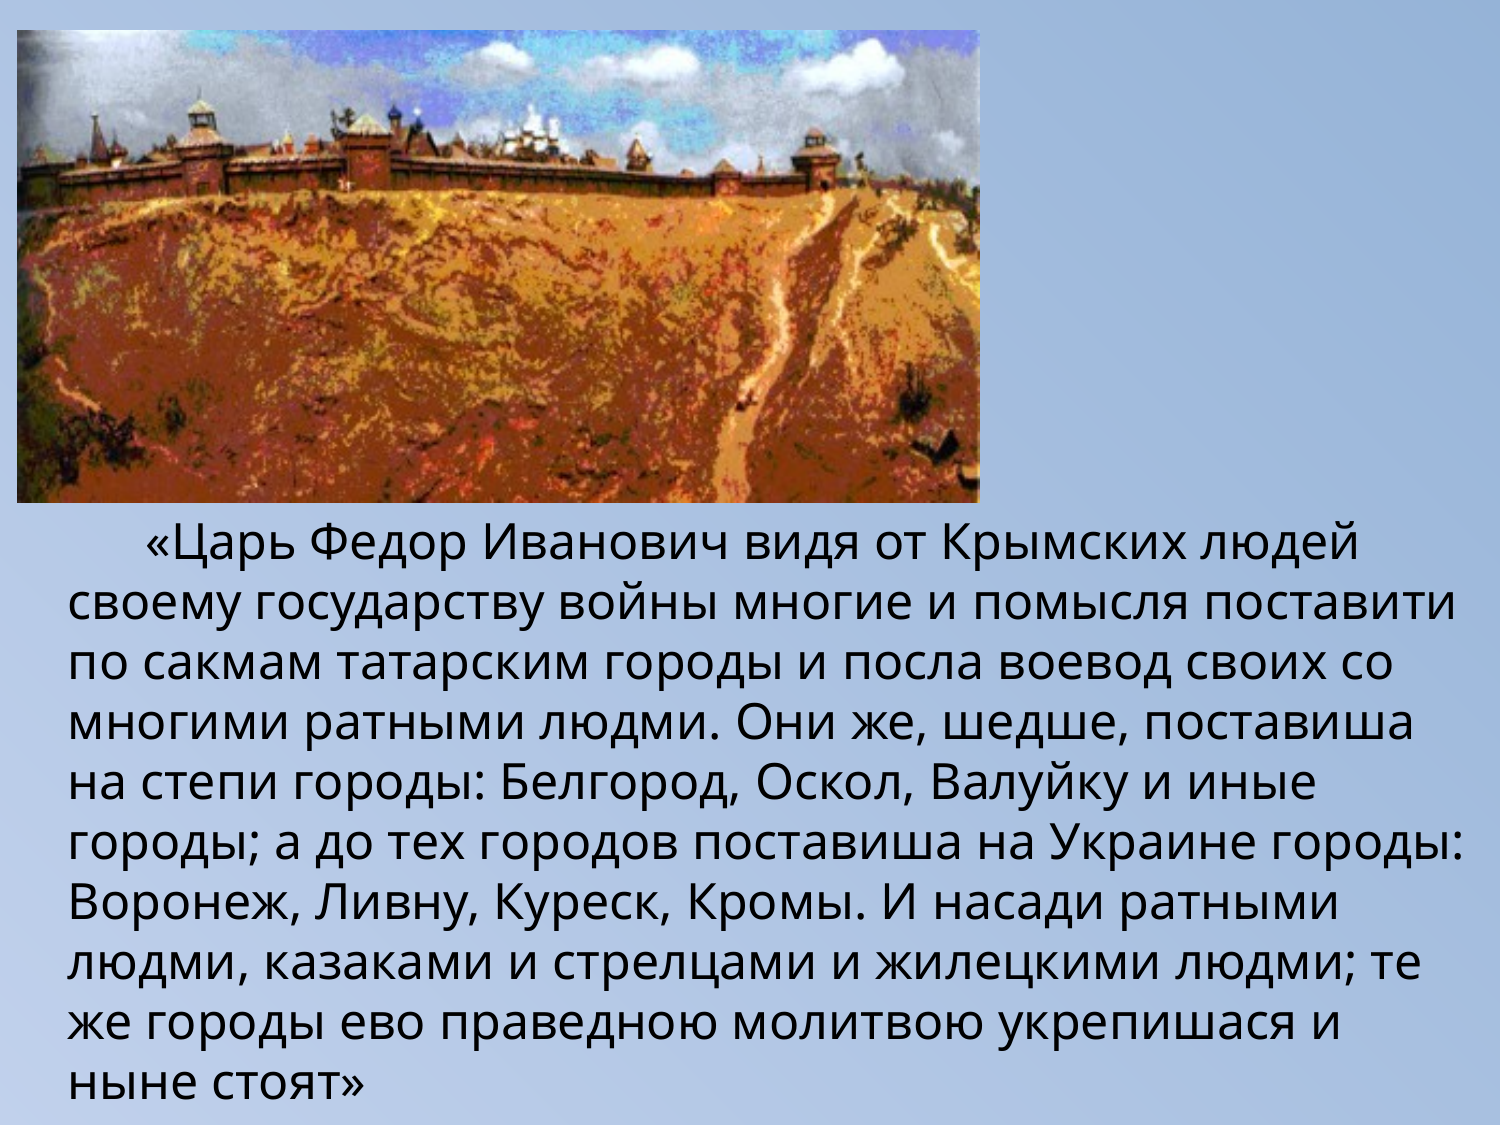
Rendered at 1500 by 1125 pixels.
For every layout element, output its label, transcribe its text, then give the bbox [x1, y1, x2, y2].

picture [17, 30, 980, 504]
text_box «Царь Федор Иванович видя от Крымских людей своему государству войны многие и помысля поставити по сакмам татарским городы и посла воевод своих со многими ратными людми. Они же, шедше, поставиша на степи городы: Белгород, Оскол, Валуйку и иные городы; а до тех городов поставиша на Украине городы: Воронеж, Ливну, Куреск, Кромы. И насади ратными людми, казаками и стрелцами и жилецкими людми; те же городы ево праведною молитвою укрепишася и ныне стоят» [53, 502, 1500, 1117]
